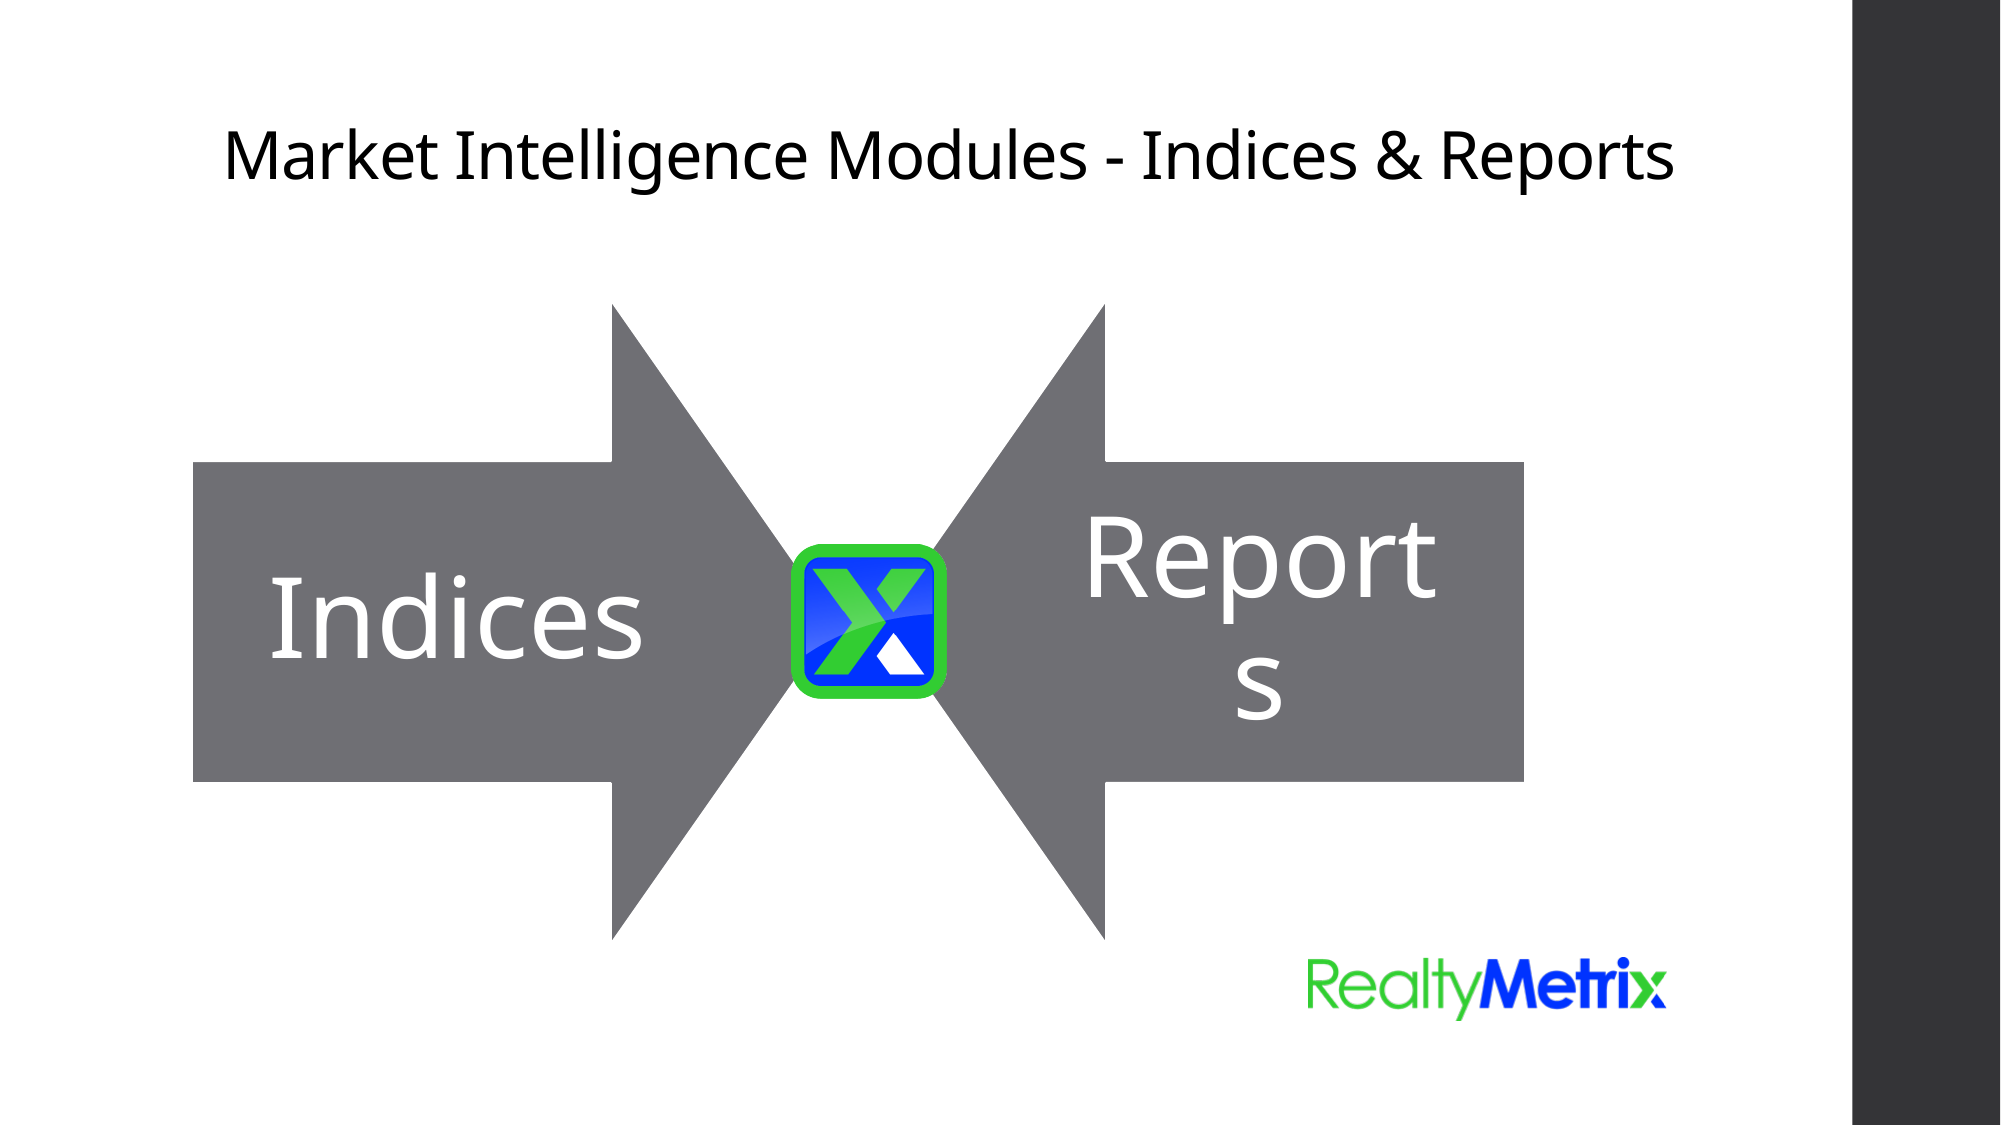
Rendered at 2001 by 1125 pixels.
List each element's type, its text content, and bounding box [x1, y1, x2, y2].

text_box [191, 145, 1526, 1036]
title Market Intelligence Modules - Indices & Reports [206, 60, 1797, 202]
picture [791, 543, 947, 699]
picture [1526, 957, 1667, 1021]
